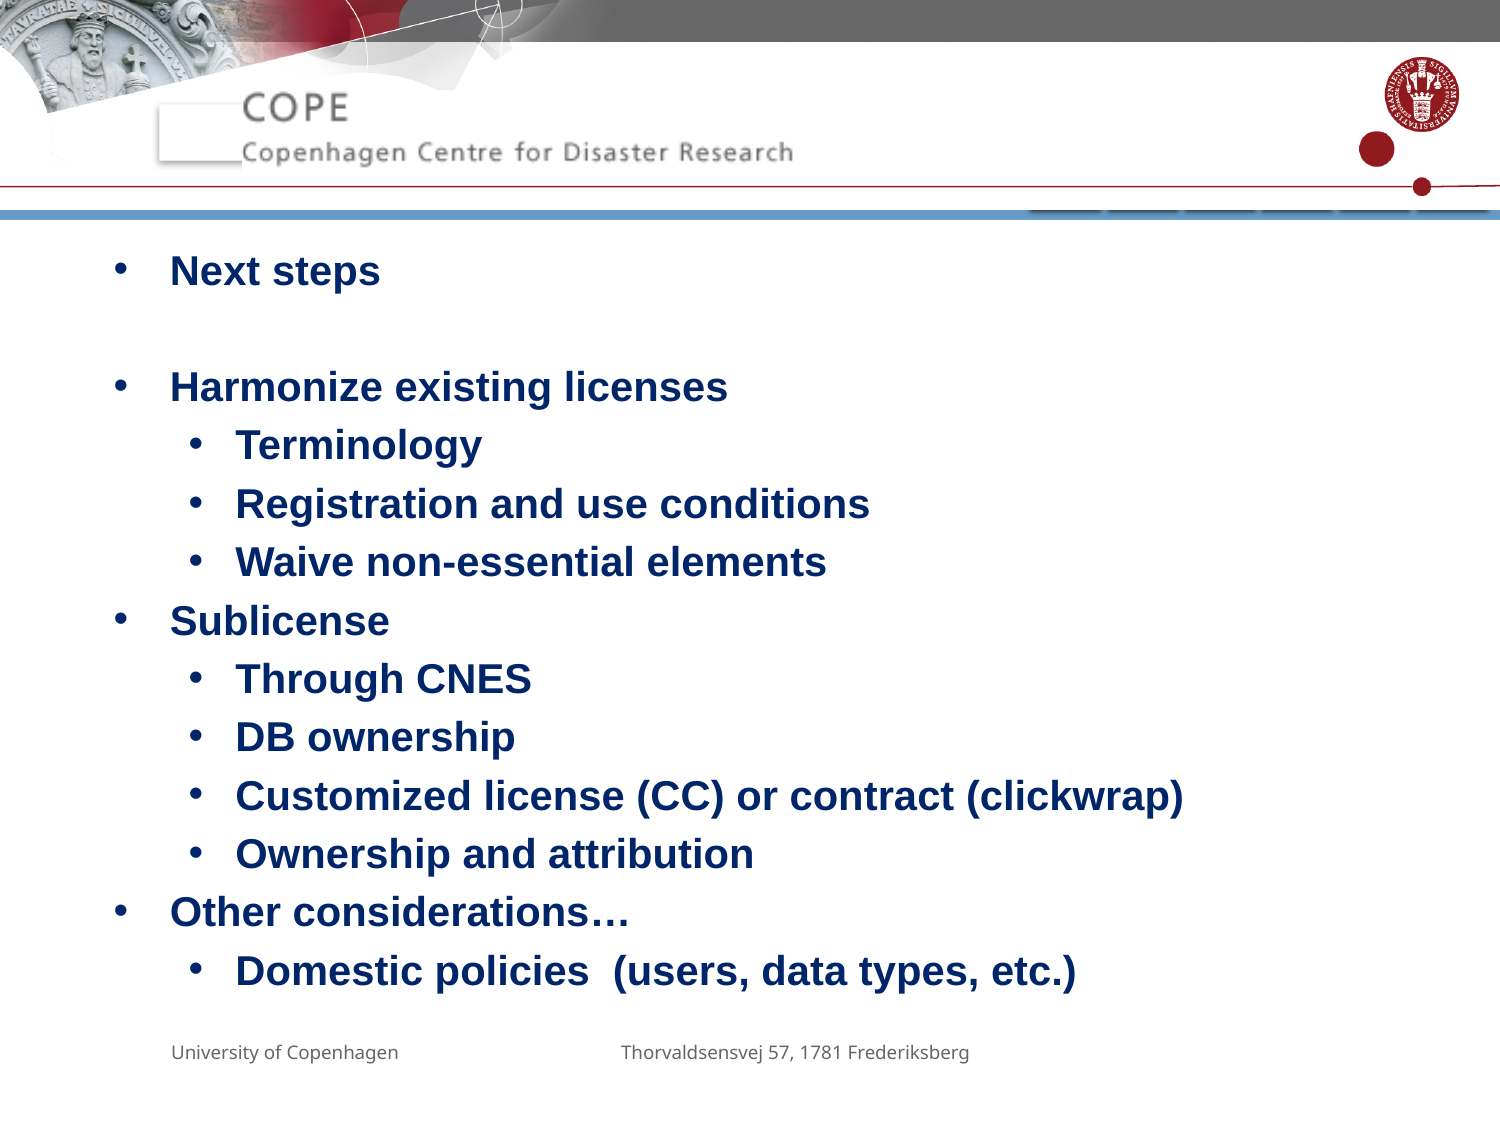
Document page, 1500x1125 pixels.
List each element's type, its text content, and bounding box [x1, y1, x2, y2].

picture [0, 0, 1500, 220]
subtitle Next steps Harmonize existing licenses Terminology Registration and use conditions Waive non-essential elements Sublicense Through CNES DB ownership Customized license (CC) or contract (clickwrap) Ownership and attribution Other considerations… Domestic policies (users, data types, etc.) [98, 235, 1431, 941]
